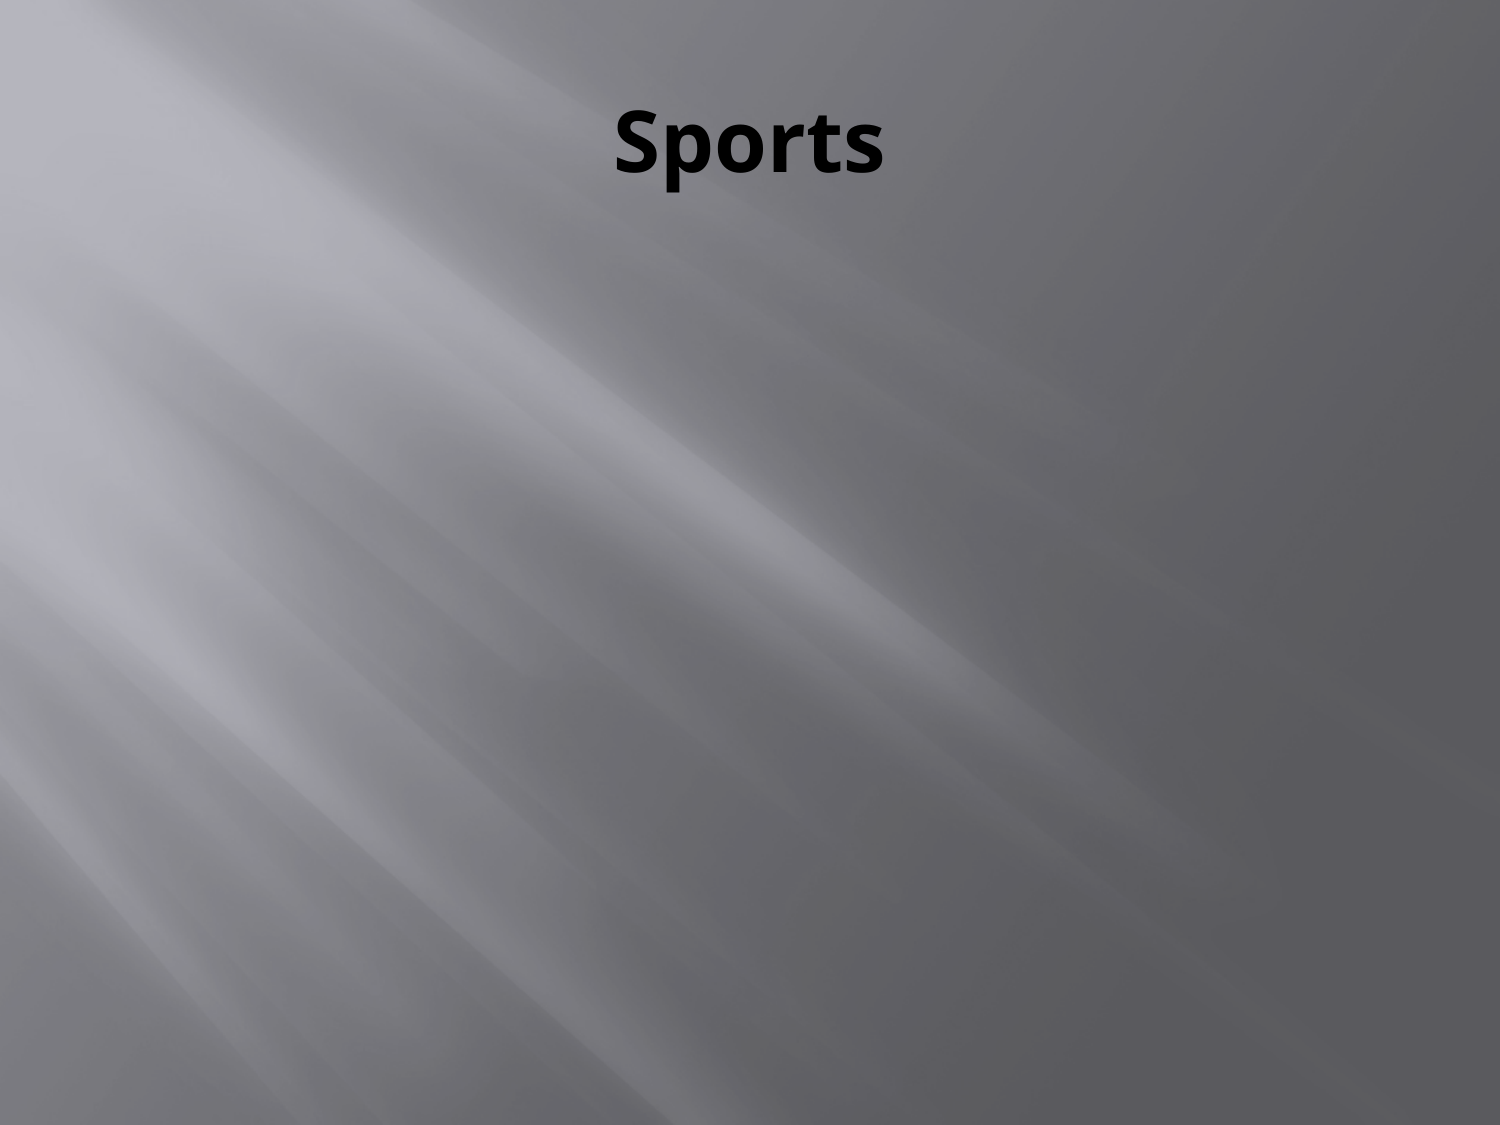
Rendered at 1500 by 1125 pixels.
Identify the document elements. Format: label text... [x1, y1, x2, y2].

title Sports [75, 45, 1425, 233]
